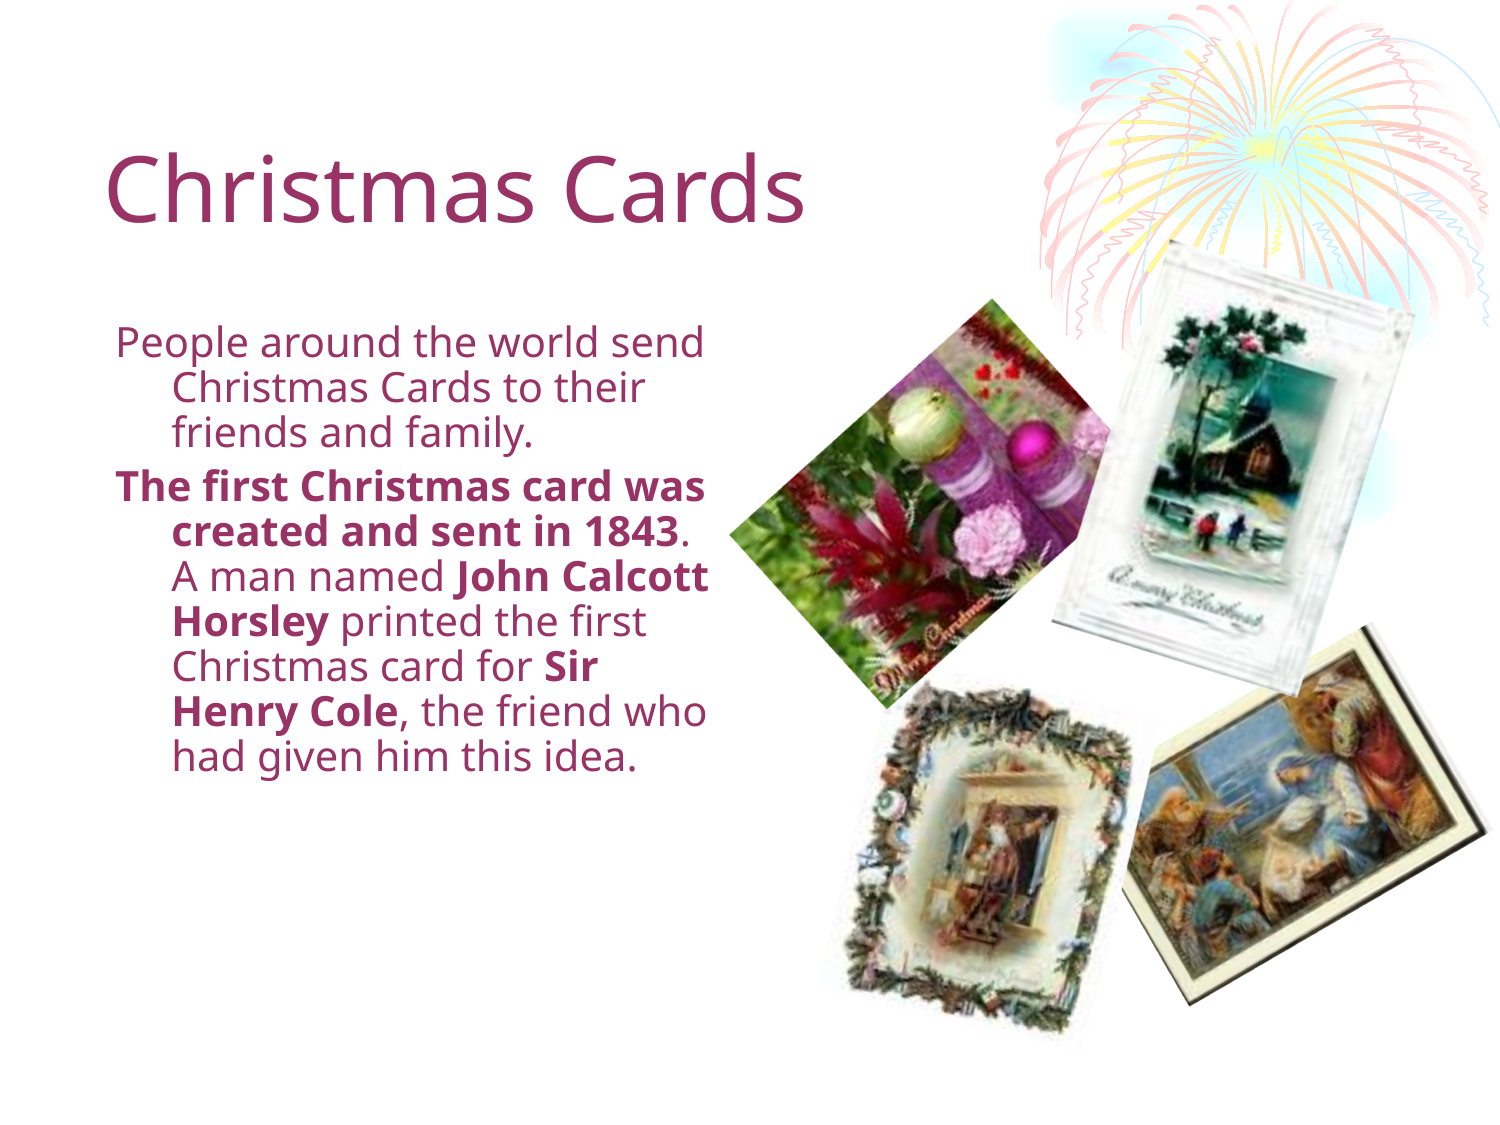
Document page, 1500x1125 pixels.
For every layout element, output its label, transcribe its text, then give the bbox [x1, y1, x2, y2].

picture [730, 241, 1492, 1052]
title Christmas Cards [88, 66, 1364, 307]
list People around the world send Christmas Cards to their friends and family. The first Christmas card was created and sent in 1843. A man named John Calcott Horsley printed the first Christmas card for Sir Henry Cole, the friend who had given him this idea. [100, 314, 738, 1025]
text_box [253, 633, 284, 694]
